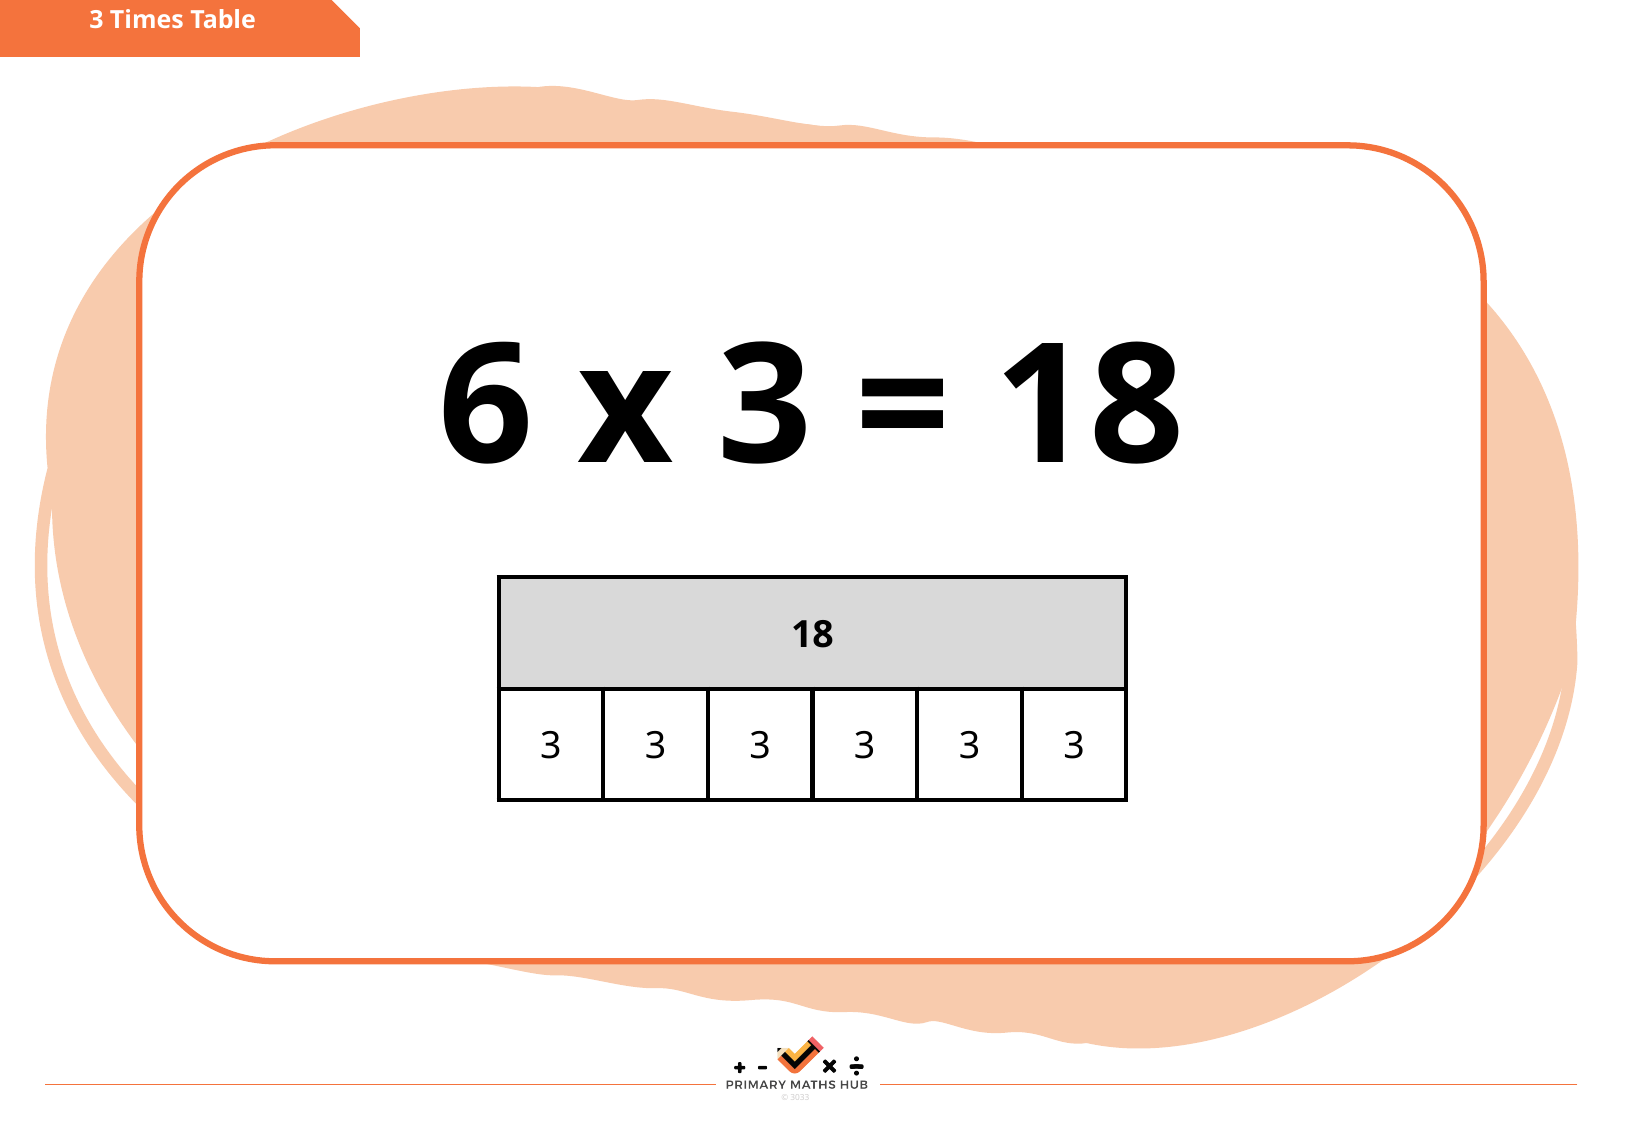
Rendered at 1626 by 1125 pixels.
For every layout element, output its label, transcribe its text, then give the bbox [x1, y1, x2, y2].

table_cell 3 [919, 691, 1020, 798]
table_cell 3 [501, 691, 601, 798]
table_cell 3 [710, 691, 810, 798]
table_cell 3 [1024, 691, 1124, 798]
text_box 6 x 3 = 18 [140, 288, 1485, 503]
text_box © 3033 [720, 1084, 870, 1110]
table_header 18 [501, 579, 1124, 687]
table_cell 3 [815, 691, 915, 798]
text_box [273, 91, 956, 144]
text_box [39, 214, 155, 799]
table_cell 3 [605, 691, 706, 798]
text_box [496, 960, 1374, 1044]
text_box 3 Times Table [0, 0, 361, 58]
text_box [1479, 300, 1579, 867]
picture [722, 1034, 872, 1094]
text_box [138, 144, 1485, 963]
